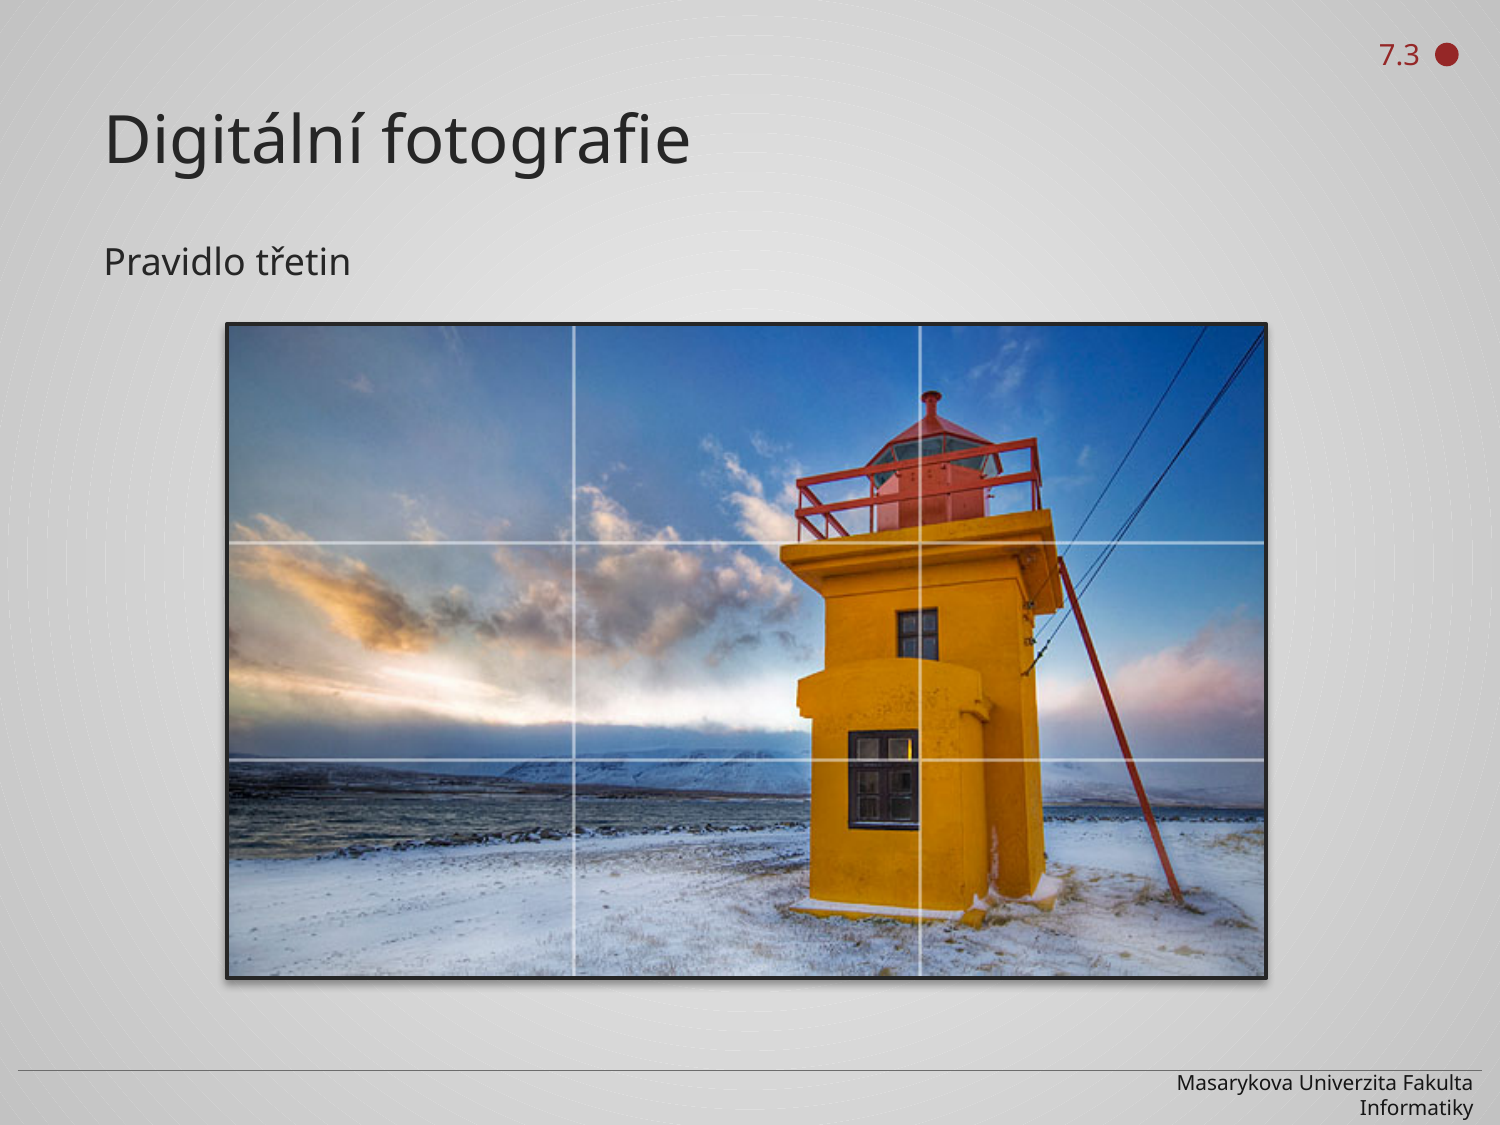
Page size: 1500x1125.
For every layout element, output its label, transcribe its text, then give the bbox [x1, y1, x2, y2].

text_box 7.3 [1364, 29, 1459, 79]
text_box Pravidlo třetin [88, 230, 1436, 290]
footer Masarykova Univerzita Fakulta Informatiky [1092, 1065, 1489, 1125]
text_box Digitální fotografie [88, 89, 1436, 230]
picture [228, 325, 1265, 977]
